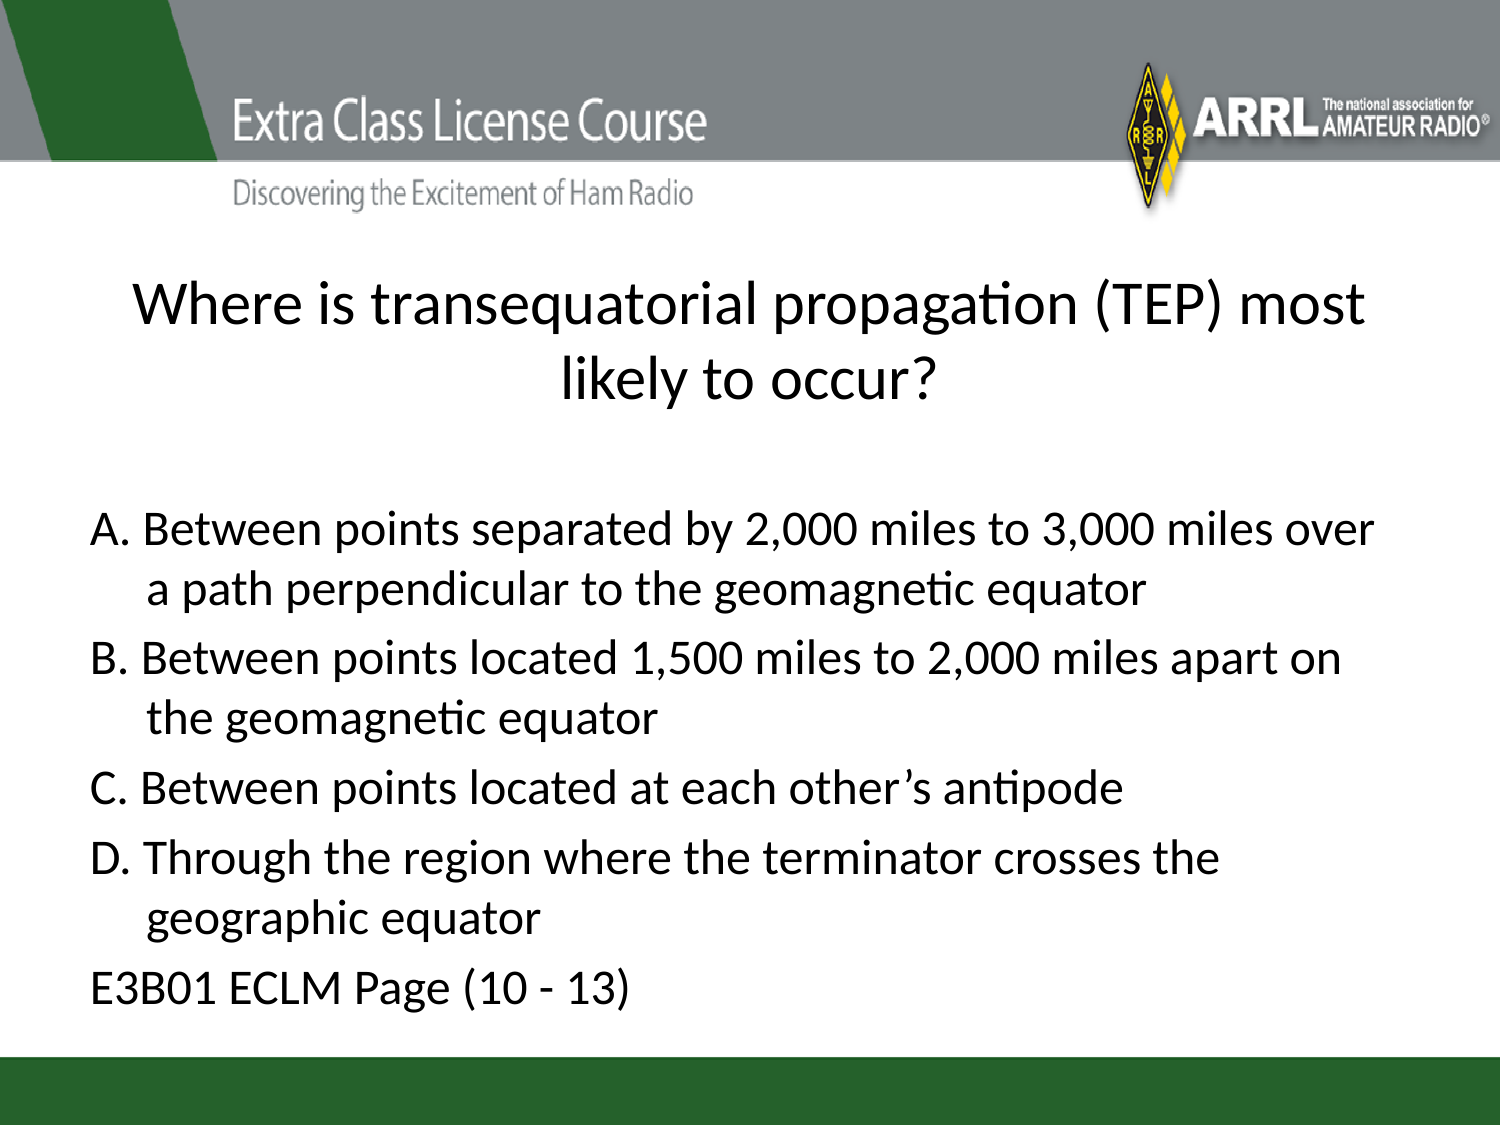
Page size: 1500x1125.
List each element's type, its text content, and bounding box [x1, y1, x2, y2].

picture [0, 0, 1500, 1125]
list A. Between points separated by 2,000 miles to 3,000 miles over a path perpendicular to the geomagnetic equator B. Between points located 1,500 miles to 2,000 miles apart on the geomagnetic equator C. Between points located at each other’s antipode D. Through the region where the terminator crosses the geographic equator E3B01 ECLM Page (10 - 13) [75, 487, 1425, 1005]
title Where is transequatorial propagation (TEP) most likely to occur? [75, 254, 1425, 435]
